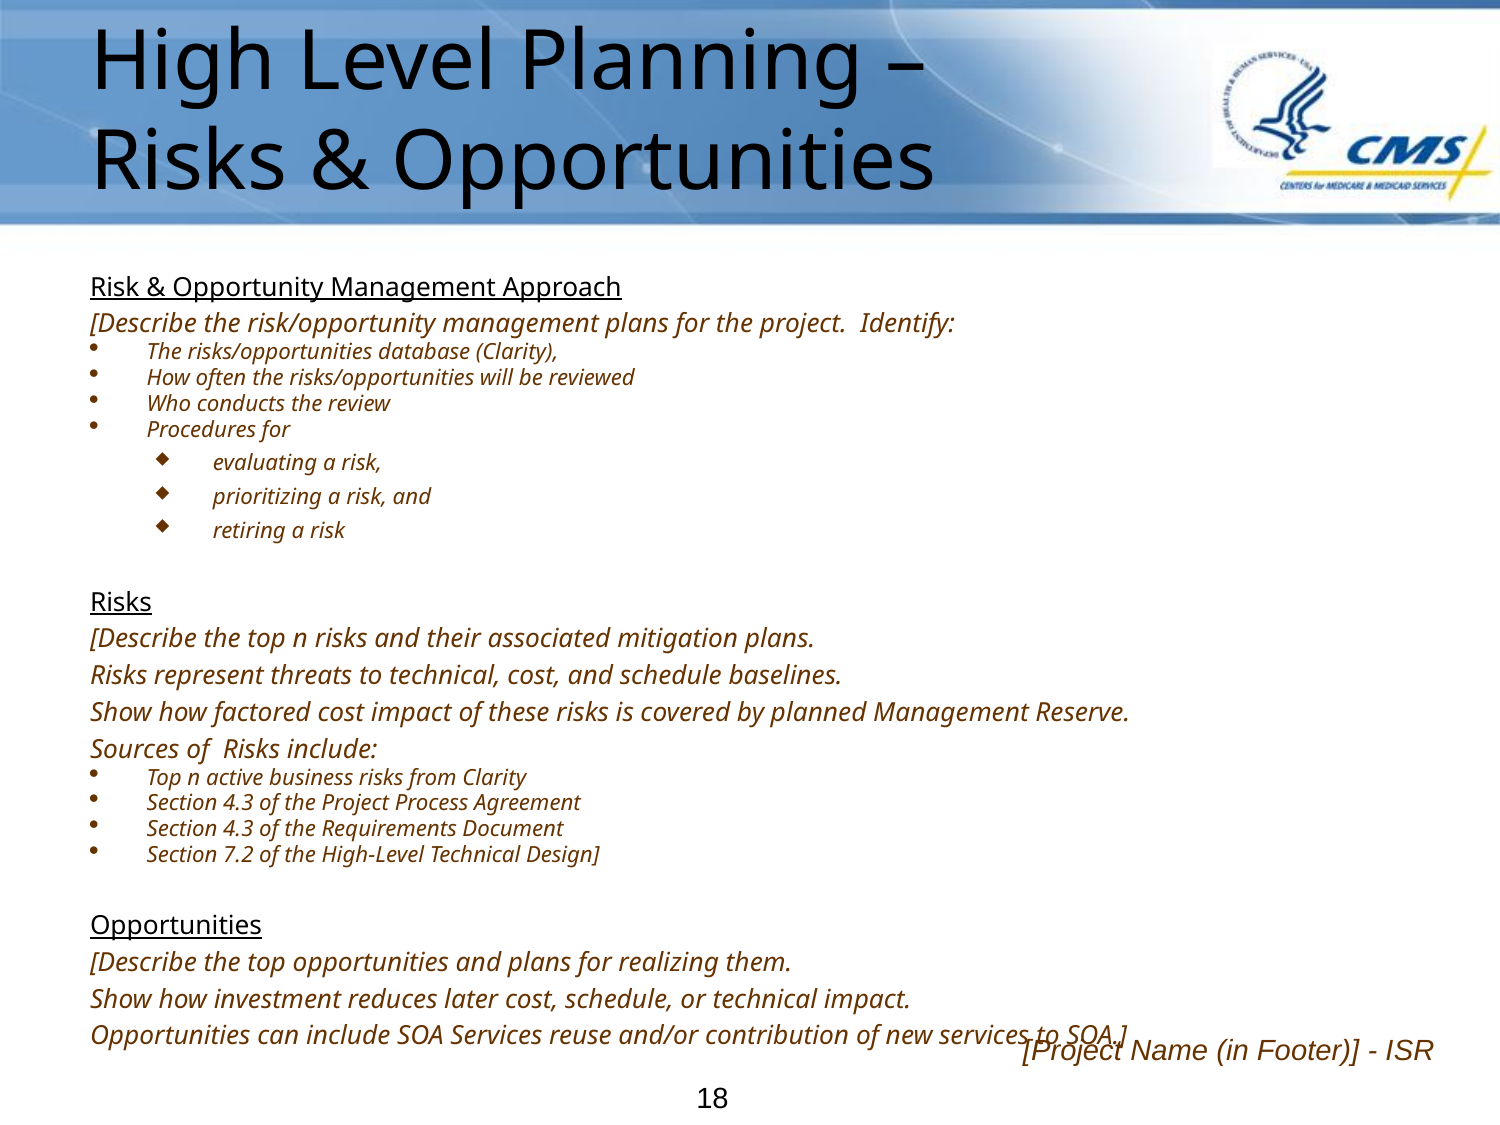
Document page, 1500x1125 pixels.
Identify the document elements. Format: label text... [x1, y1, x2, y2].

footer [Project Name (in Footer)] - ISR [912, 1023, 1451, 1103]
picture [0, 0, 1500, 1125]
slide_number 18 [537, 1071, 888, 1125]
title High Level Planning – Risks & Opportunities [74, 12, 1426, 201]
list Risk & Opportunity Management Approach [Describe the risk/opportunity management plans for the project. Identify: The risks/opportunities database (Clarity), How often the risks/opportunities will be reviewed Who conducts the review Procedures for evaluating a risk, prioritizing a risk, and retiring a risk Risks [Describe the top n risks and their associated mitigation plans. Risks represent threats to technical, cost, and schedule baselines. Show how factored cost impact of these risks is covered by planned Management Reserve. Sources of Risks include: Top n active business risks from Clarity Section 4.3 of the Project Process Agreement Section 4.3 of the Requirements Document Section 7.2 of the High-Level Technical Design] Opportunities [Describe the top opportunities and plans for realizing them. Show how investment reduces later cost, schedule, or technical impact. Opportunities can include SOA Services reuse and/or contribution of new services to SOA.] [74, 262, 1438, 1063]
